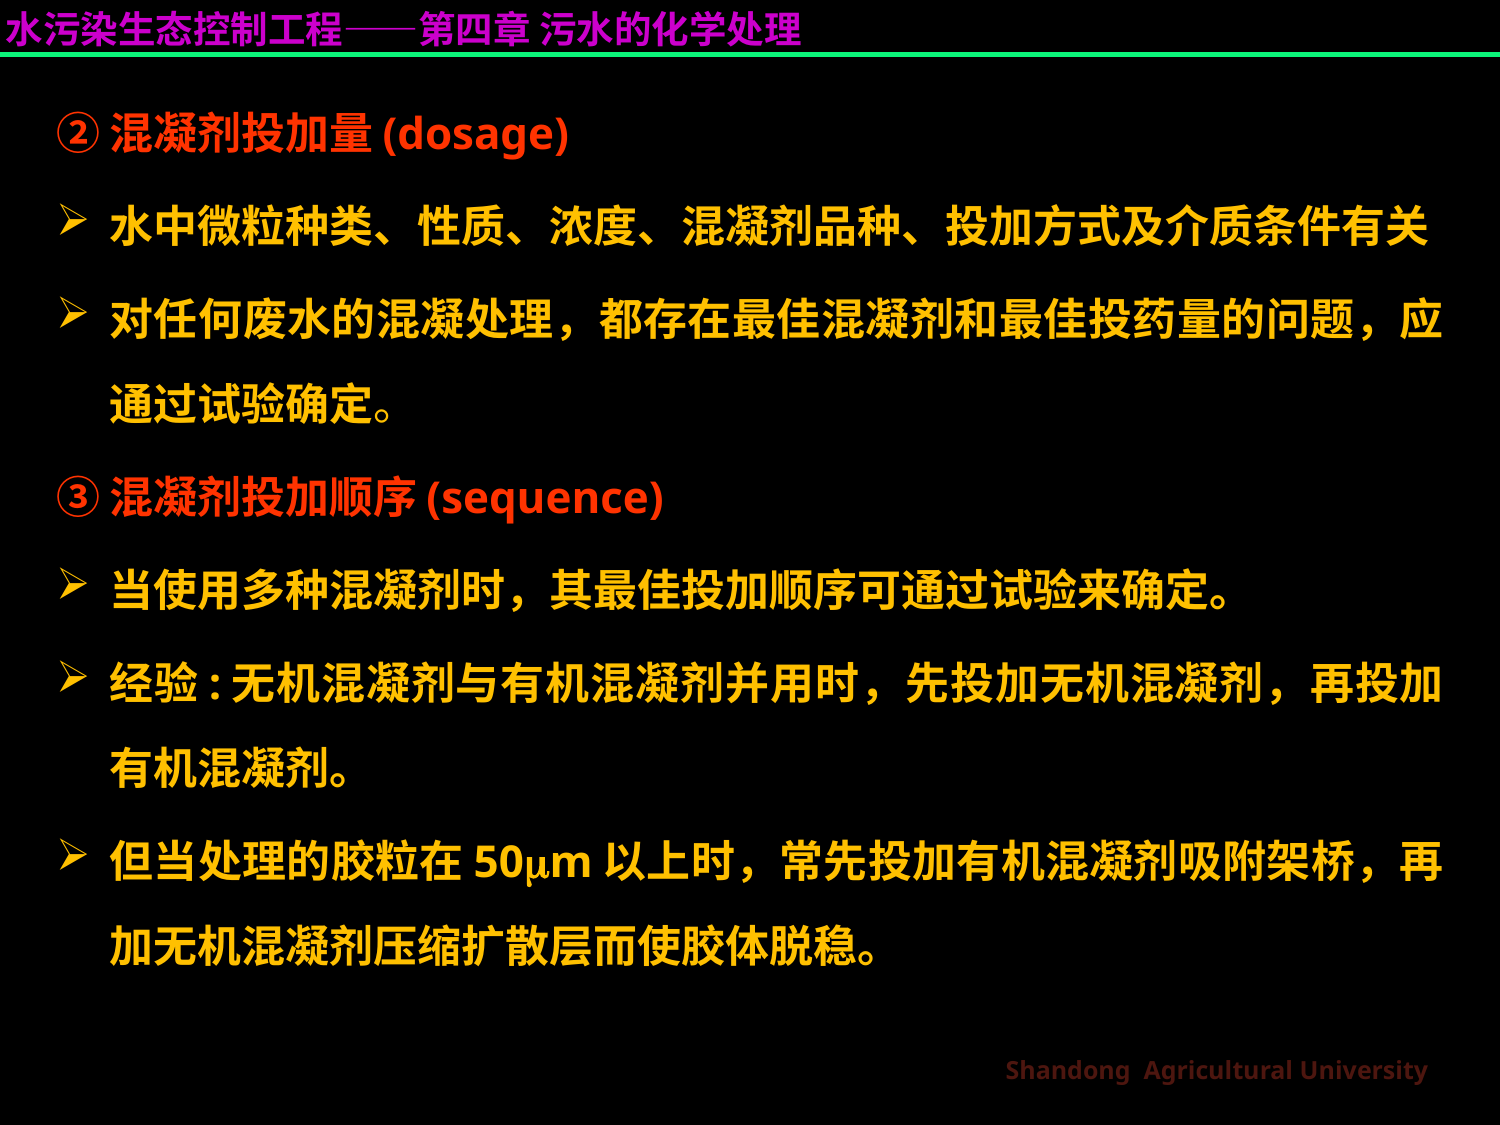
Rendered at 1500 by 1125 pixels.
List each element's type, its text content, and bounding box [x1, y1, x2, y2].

list ②混凝剂投加量(dosage) 水中微粒种类、性质、浓度、混凝剂品种、投加方式及介质条件有关 对任何废水的混凝处理，都存在最佳混凝剂和最佳投药量的问题，应通过试验确定。 ③混凝剂投加顺序(sequence) 当使用多种混凝剂时，其最佳投加顺序可通过试验来确定。 经验:无机混凝剂与有机混凝剂并用时，先投加无机混凝剂，再投加有机混凝剂。 但当处理的胶粒在50m以上时，常先投加有机混凝剂吸附架桥，再加无机混凝剂压缩扩散层而使胶体脱稳。 [41, 66, 1459, 1071]
